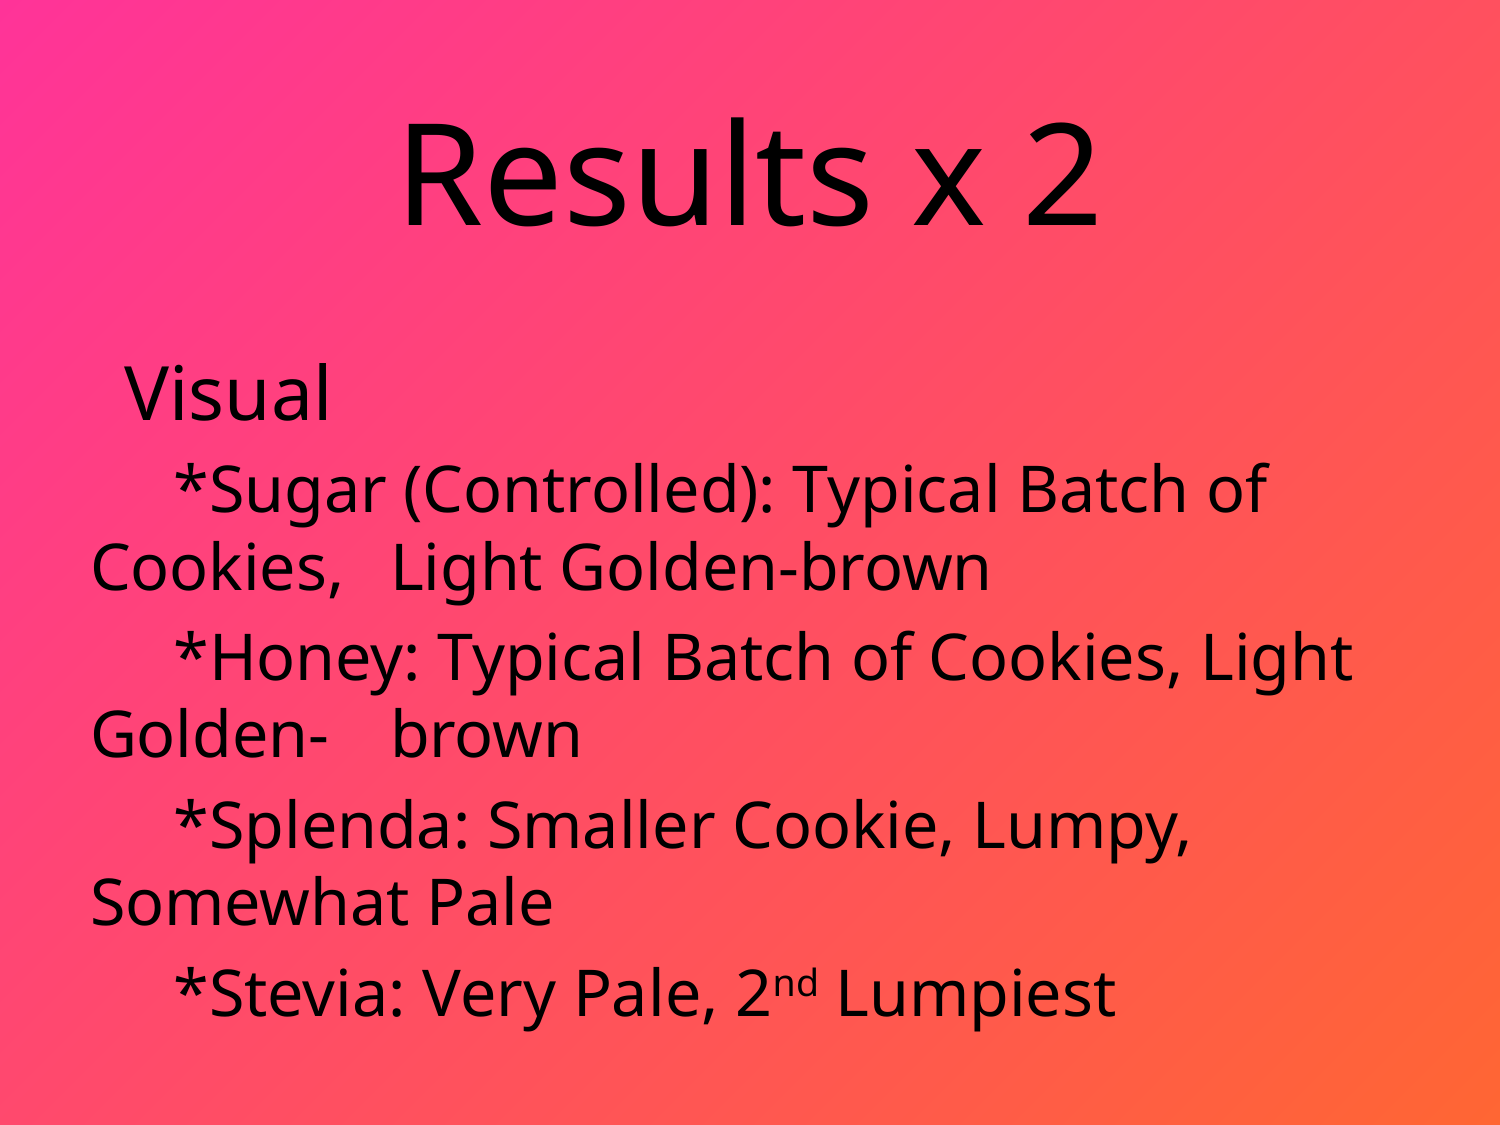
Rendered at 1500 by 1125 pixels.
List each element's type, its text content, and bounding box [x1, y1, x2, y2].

list Visual *Sugar (Controlled): Typical Batch of Cookies, Light Golden-brown *Honey: Typical Batch of Cookies, Light Golden- brown *Splenda: Smaller Cookie, Lumpy, Somewhat Pale *Stevia: Very Pale, 2nd Lumpiest [75, 337, 1425, 1063]
title Results x 2 [0, 75, 1500, 263]
